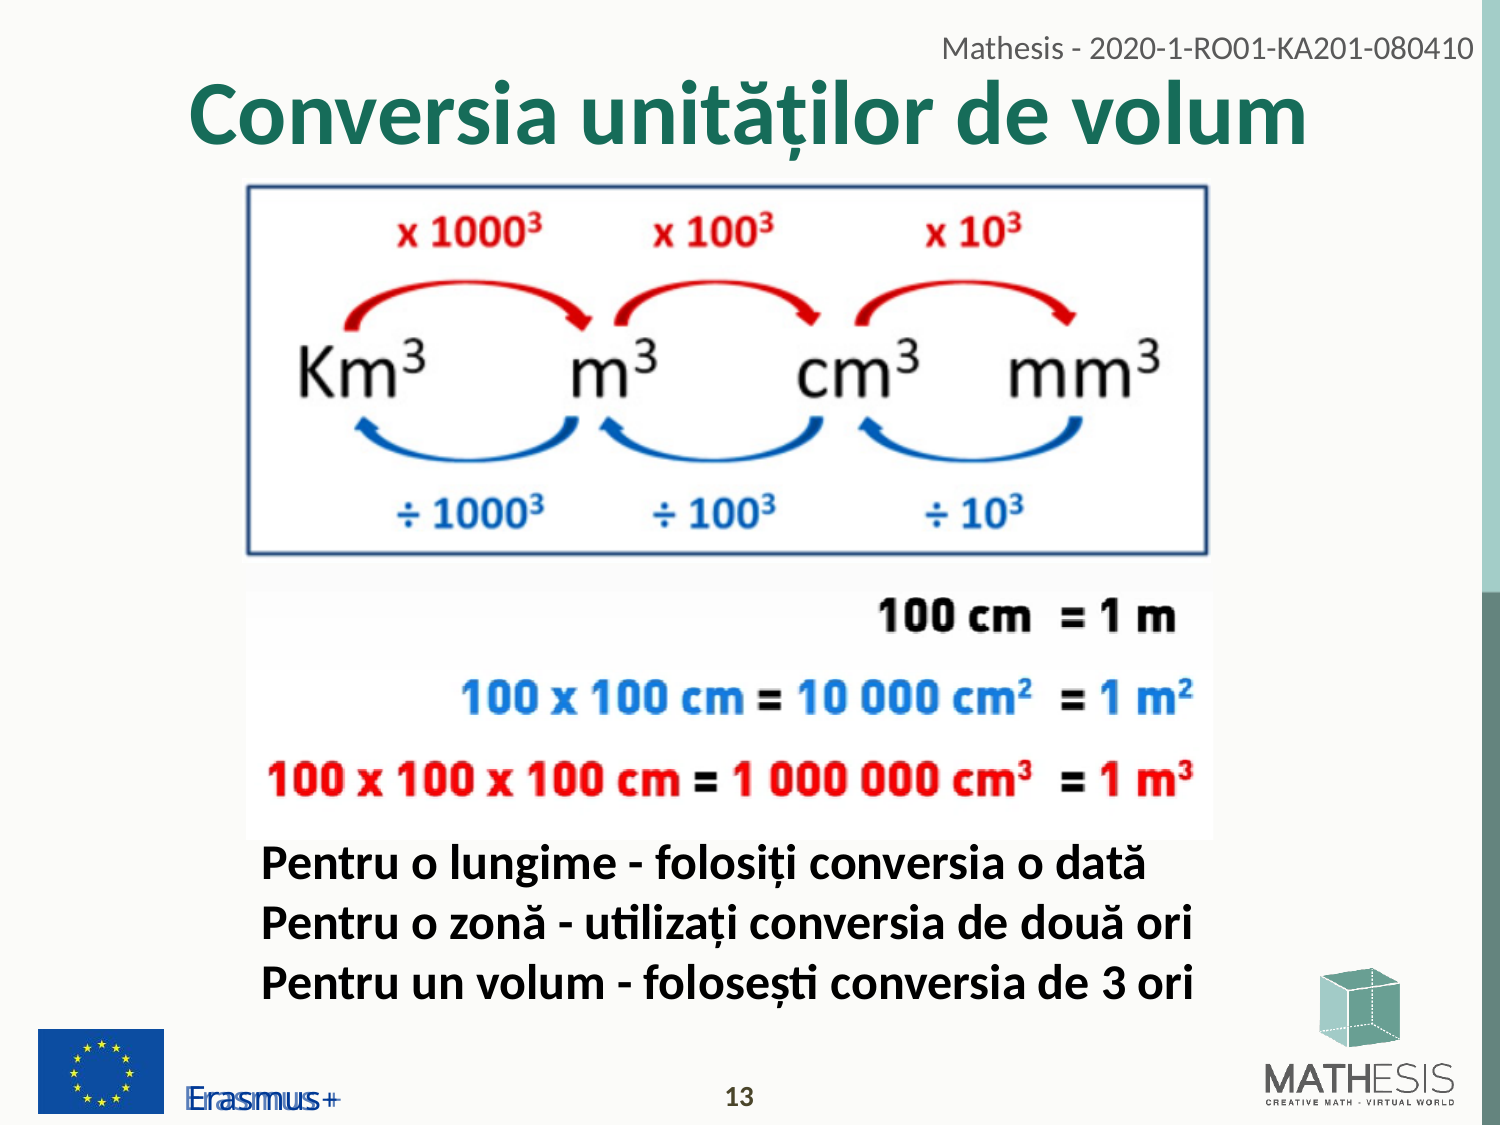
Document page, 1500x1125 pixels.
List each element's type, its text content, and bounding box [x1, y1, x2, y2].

picture [38, 1029, 164, 1114]
picture [245, 566, 1214, 840]
text_box Pentru o lungime - folosiți conversia o dată Pentru o zonă - utilizați conversia de două ori Pentru un volum - folosești conversia de 3 ori [246, 822, 1230, 1017]
title Conversia unităților de volum [75, 45, 1425, 233]
picture [241, 177, 1212, 563]
